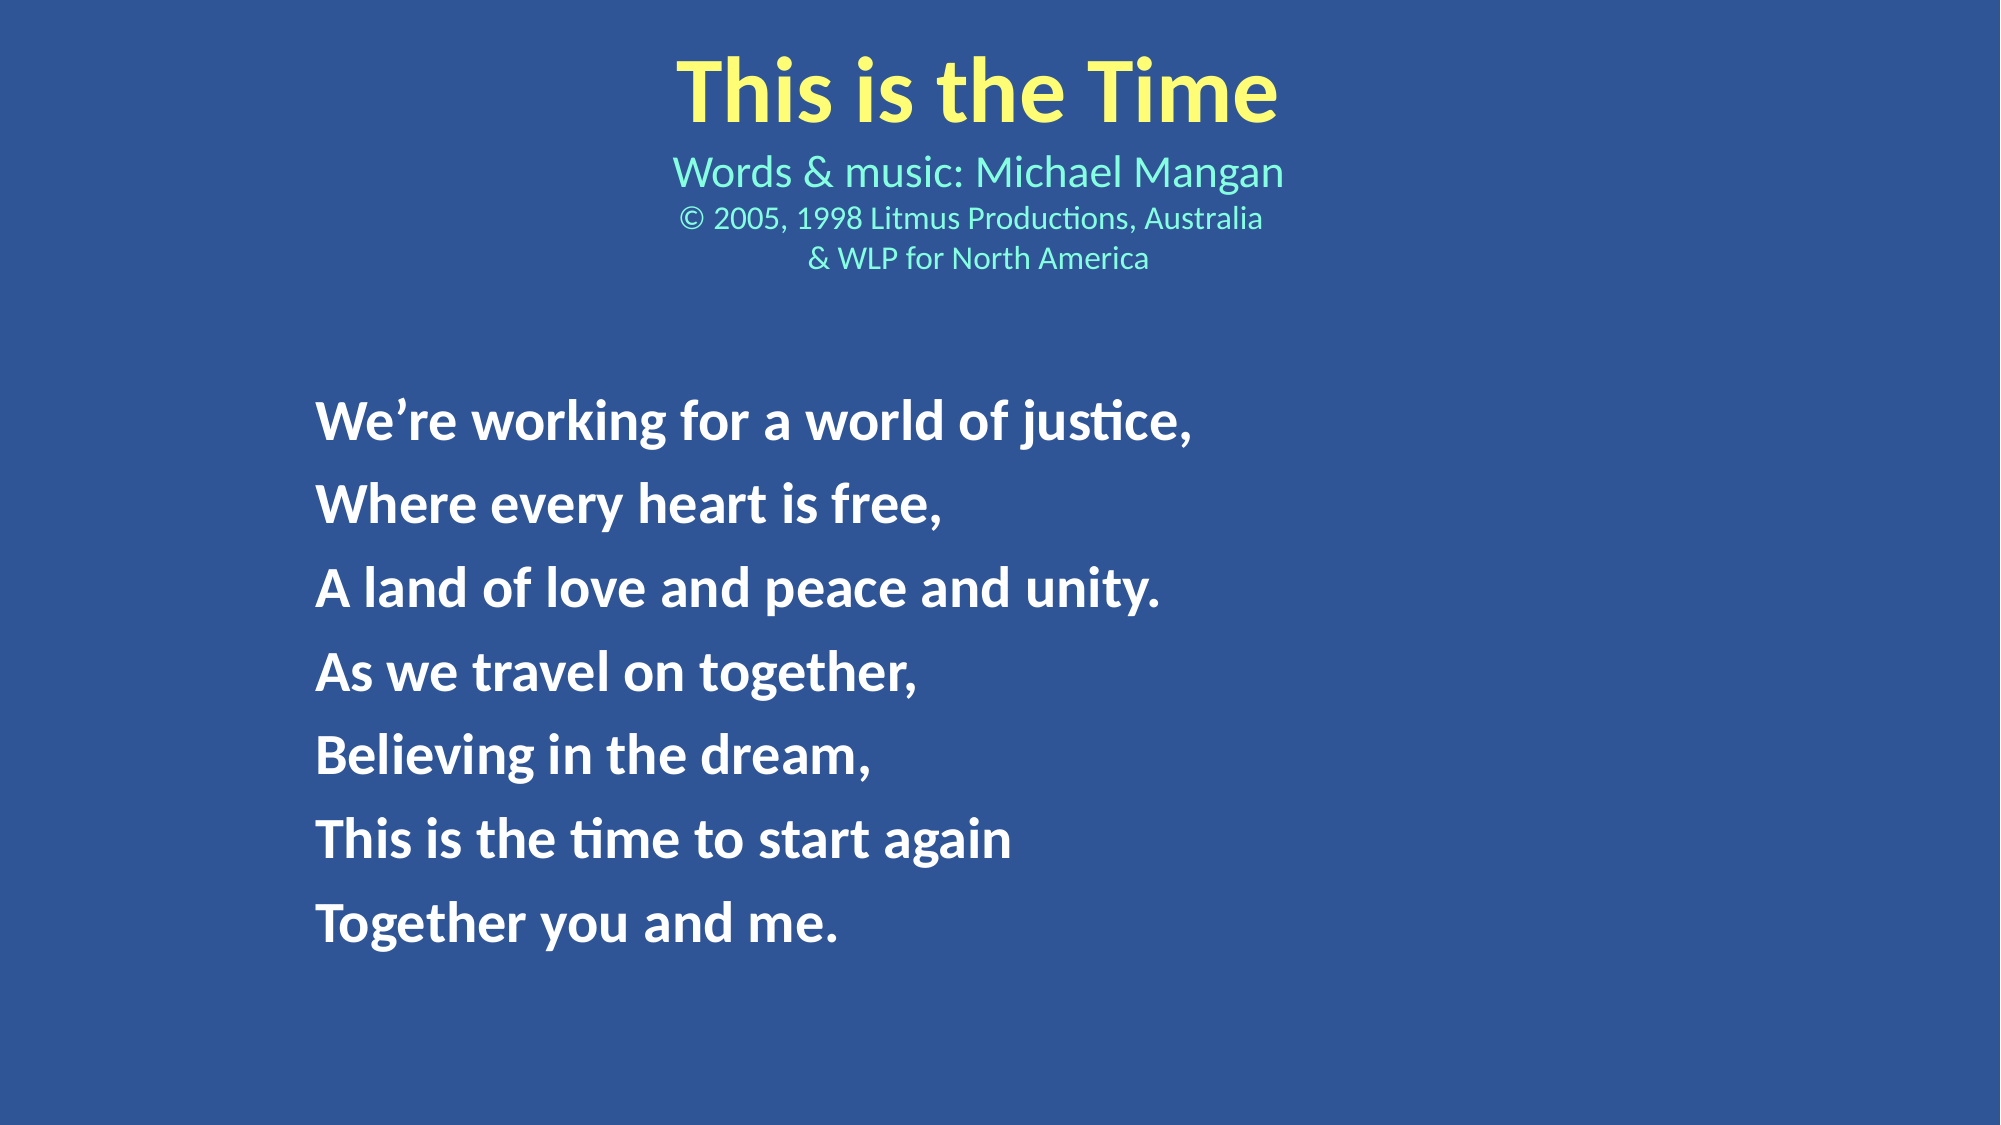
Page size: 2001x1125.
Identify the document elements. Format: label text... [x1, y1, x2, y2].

text_box This is the Time Words & music: Michael Mangan © 2005, 1998 Litmus Productions, Australia & WLP for North America [291, 0, 1667, 313]
list We’re working for a world of justice, Where every heart is free, A land of love and peace and unity. As we travel on together, Believing in the dream, This is the time to start again Together you and me. [300, 382, 1700, 980]
